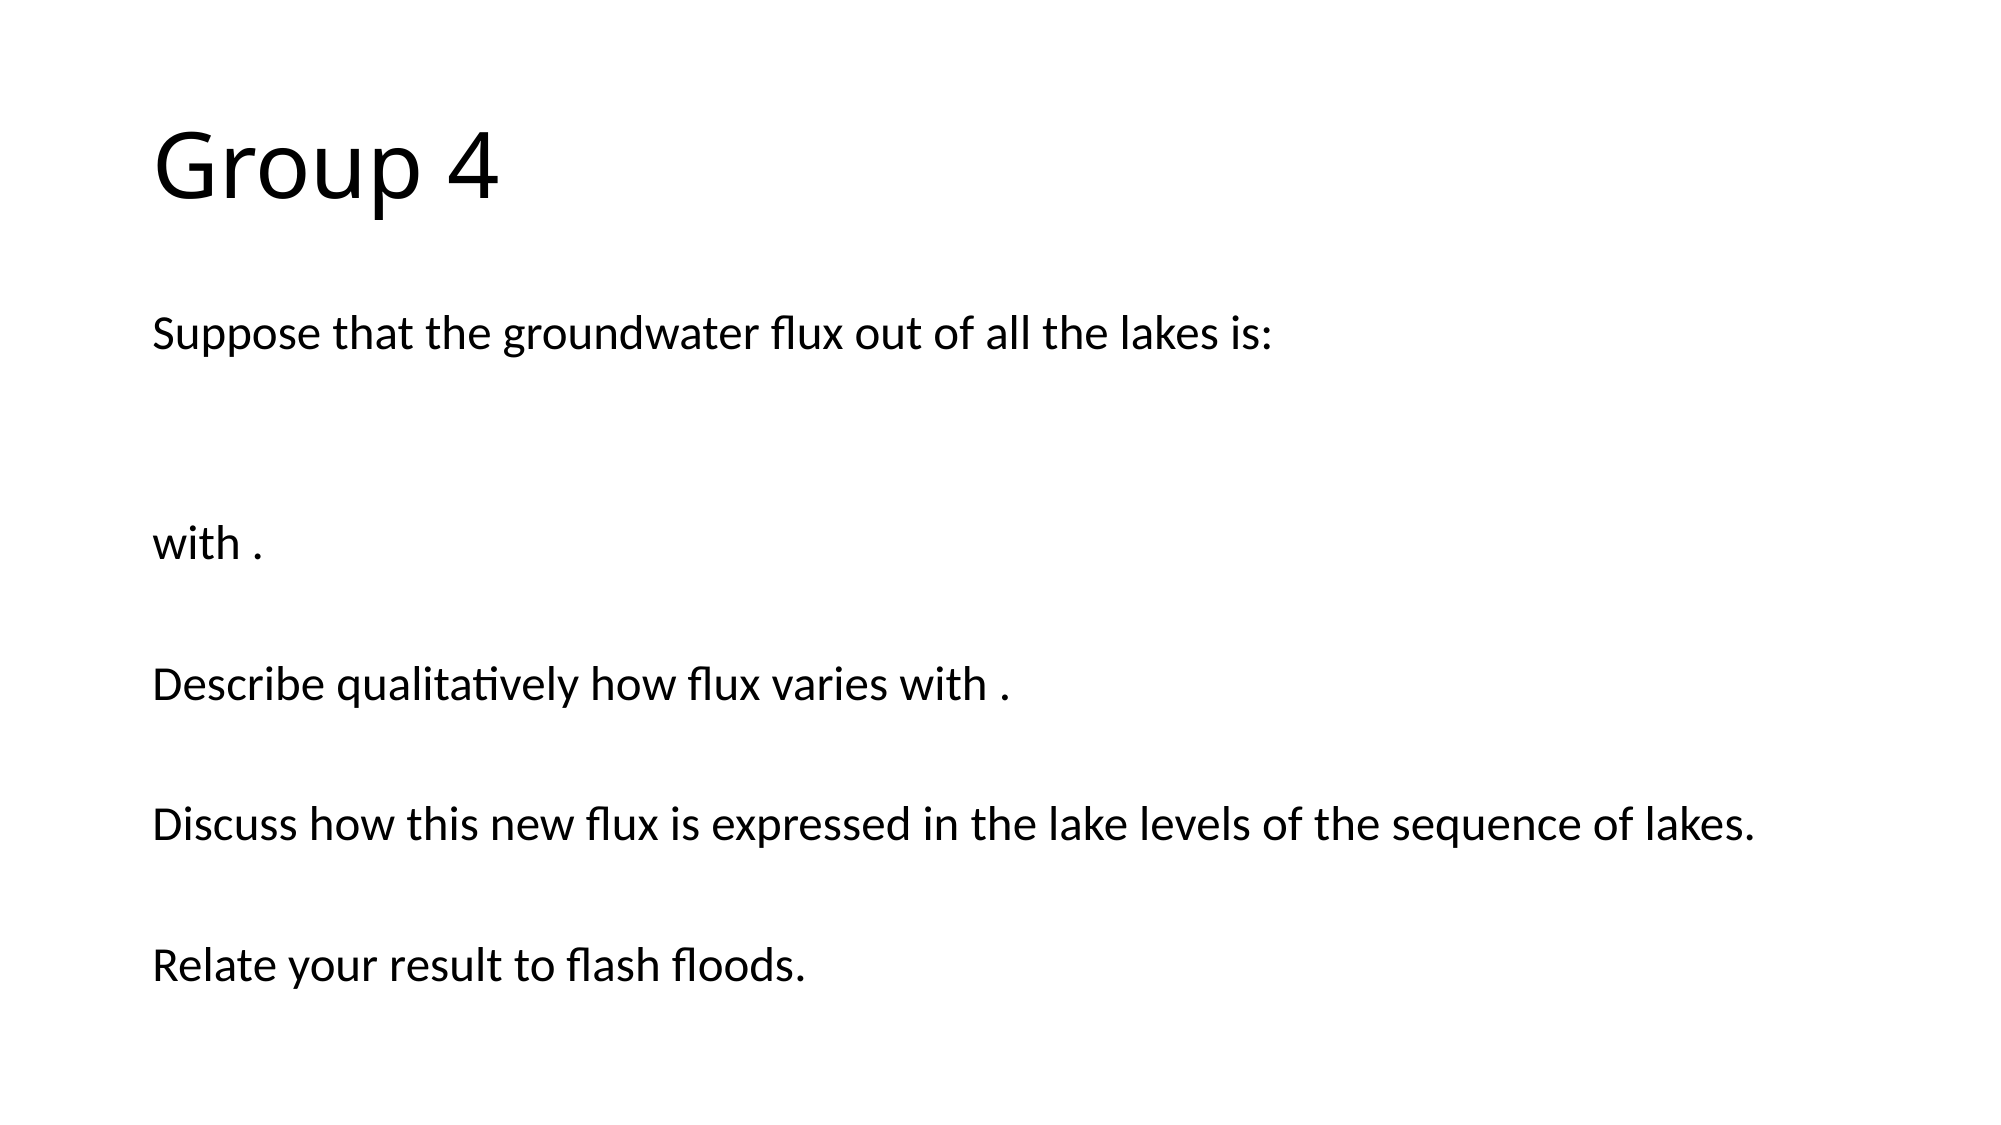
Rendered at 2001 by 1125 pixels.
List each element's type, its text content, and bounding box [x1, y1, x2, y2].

title Group 4 [137, 59, 1863, 278]
